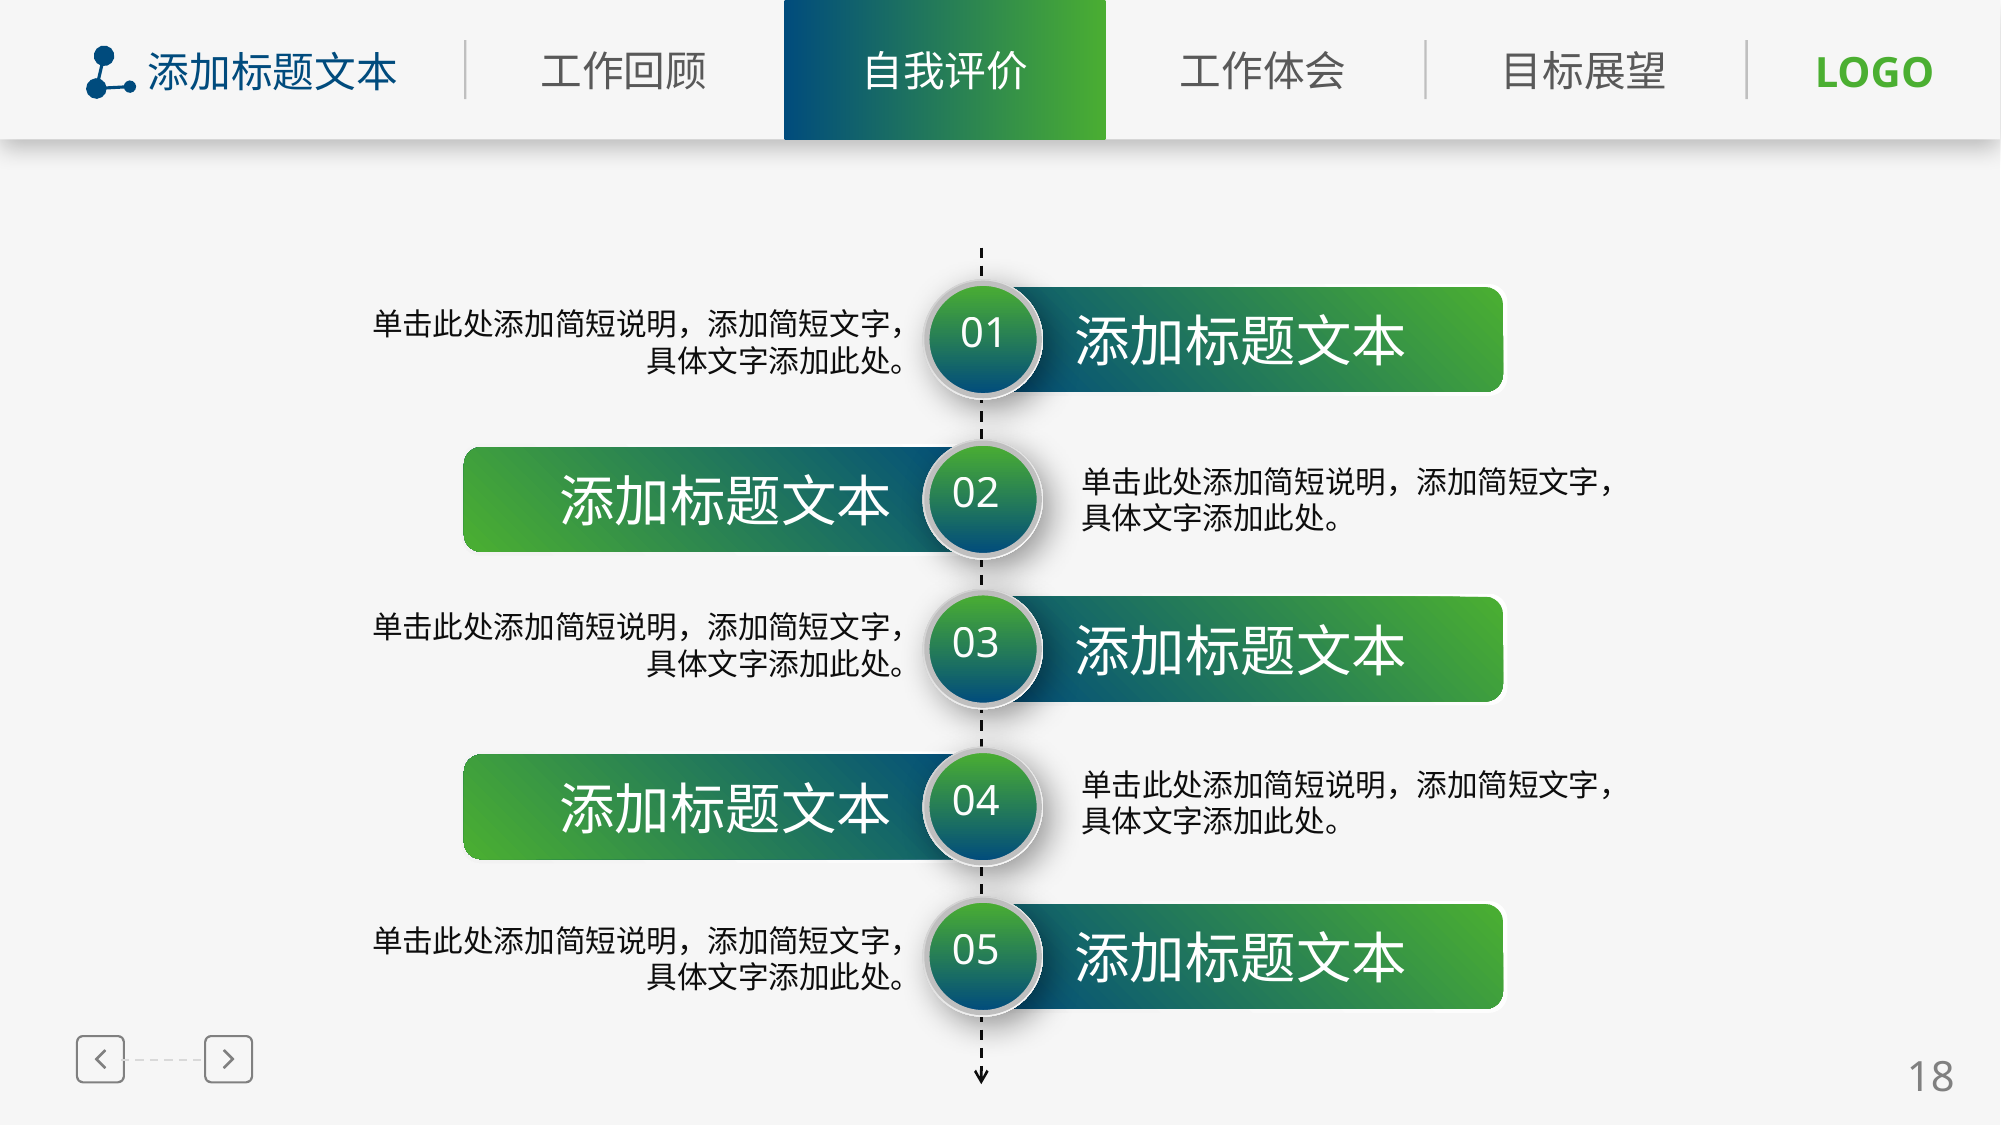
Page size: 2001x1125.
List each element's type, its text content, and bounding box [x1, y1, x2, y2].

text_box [922, 746, 1044, 868]
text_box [1048, 283, 1508, 396]
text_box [922, 896, 1044, 1017]
text_box 单击此处添加简短说明，添加简短文字， 具体文字添加此处。 [357, 914, 917, 1003]
text_box 单击此处添加简短说明，添加简短文字， 具体文字添加此处。 [1066, 758, 1645, 847]
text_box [461, 443, 917, 556]
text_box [92, 38, 429, 105]
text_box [922, 588, 1044, 710]
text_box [1048, 593, 1508, 706]
text_box 单击此处添加简短说明，添加简短文字， 具体文字添加此处。 [357, 297, 917, 386]
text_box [922, 439, 1044, 560]
text_box 单击此处添加简短说明，添加简短文字， 具体文字添加此处。 [1066, 455, 1645, 544]
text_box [1048, 900, 1508, 1014]
text_box 单击此处添加简短说明，添加简短文字， 具体文字添加此处。 [357, 601, 917, 689]
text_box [461, 751, 917, 864]
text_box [922, 279, 1044, 400]
